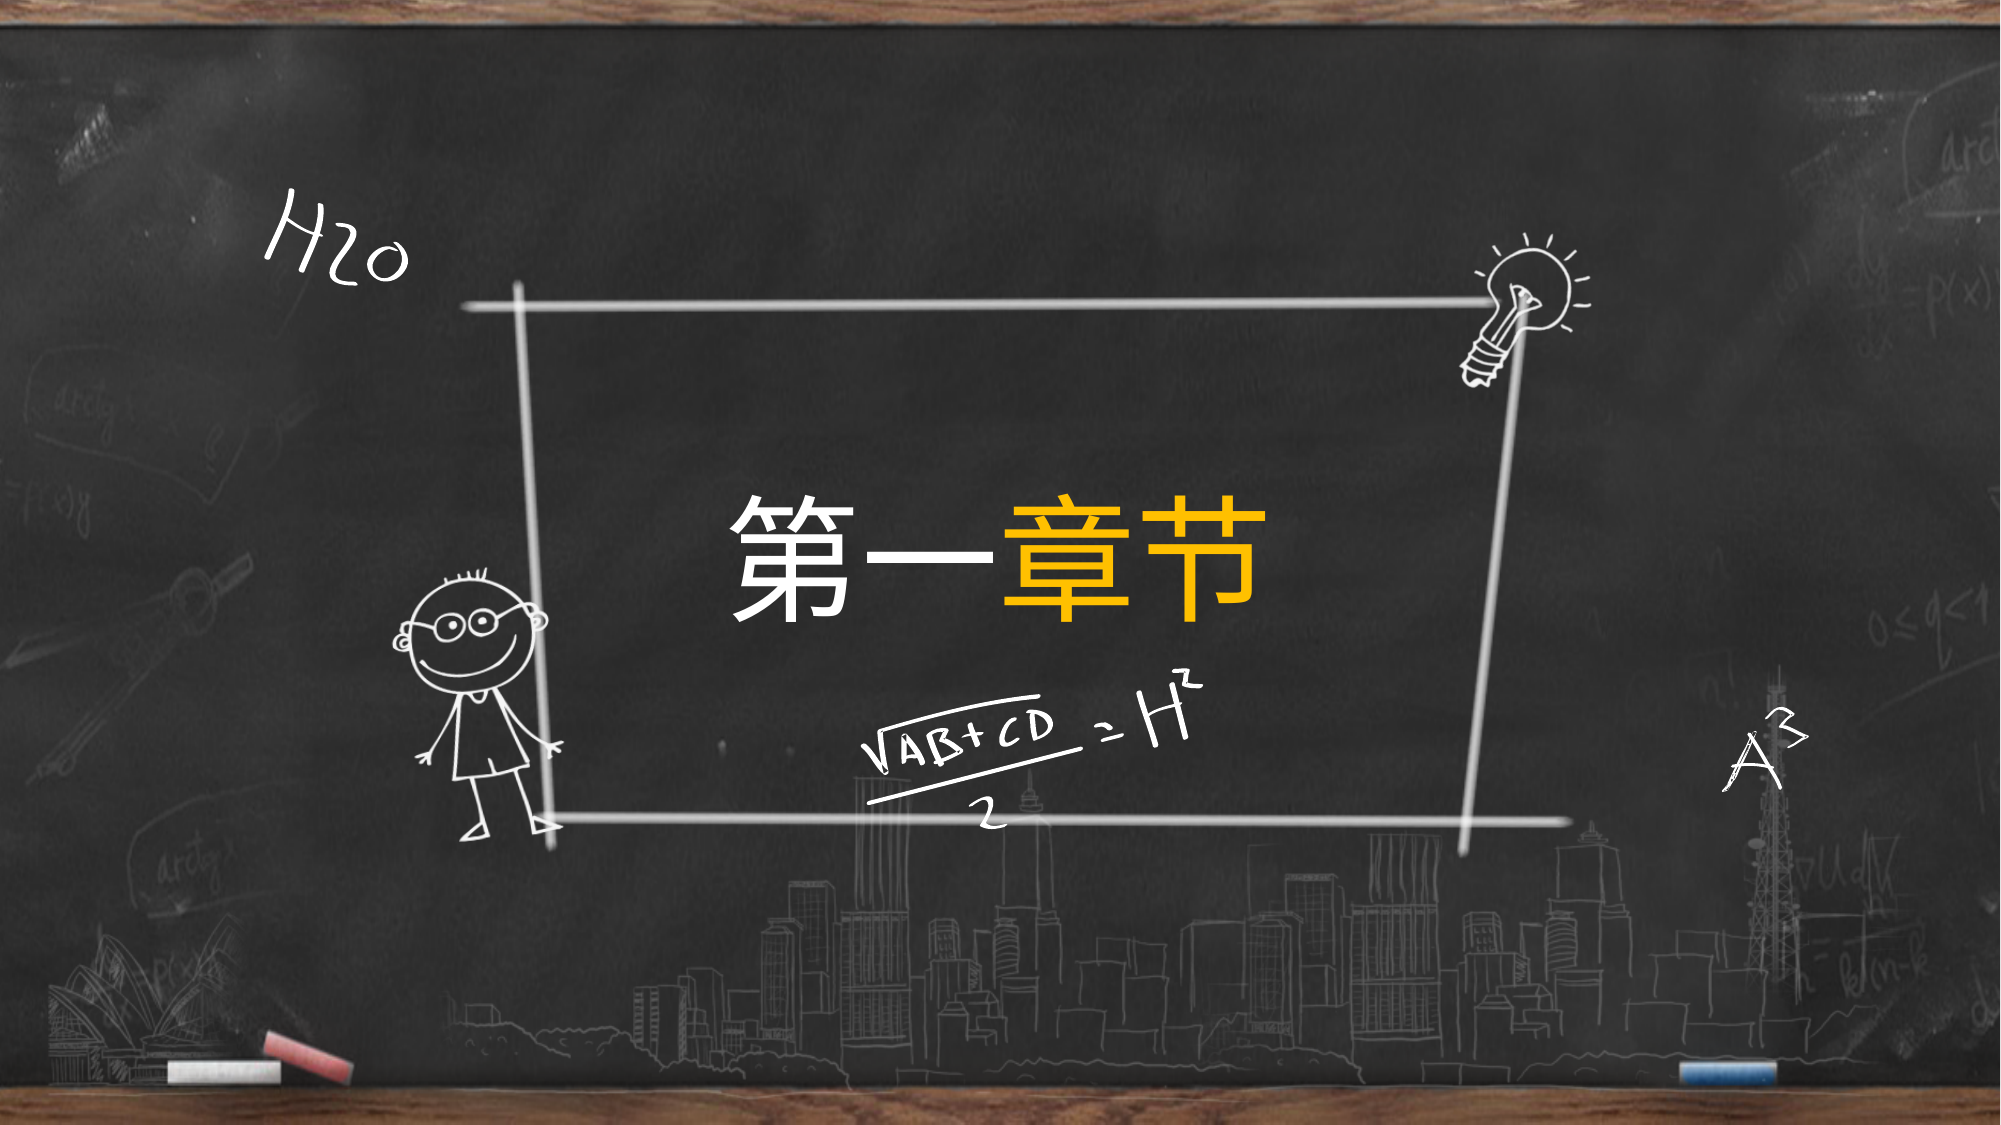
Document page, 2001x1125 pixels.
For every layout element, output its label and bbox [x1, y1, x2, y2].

text_box [259, 205, 404, 297]
text_box [1712, 711, 1813, 794]
text_box [858, 688, 1217, 817]
picture [0, 0, 2001, 1125]
